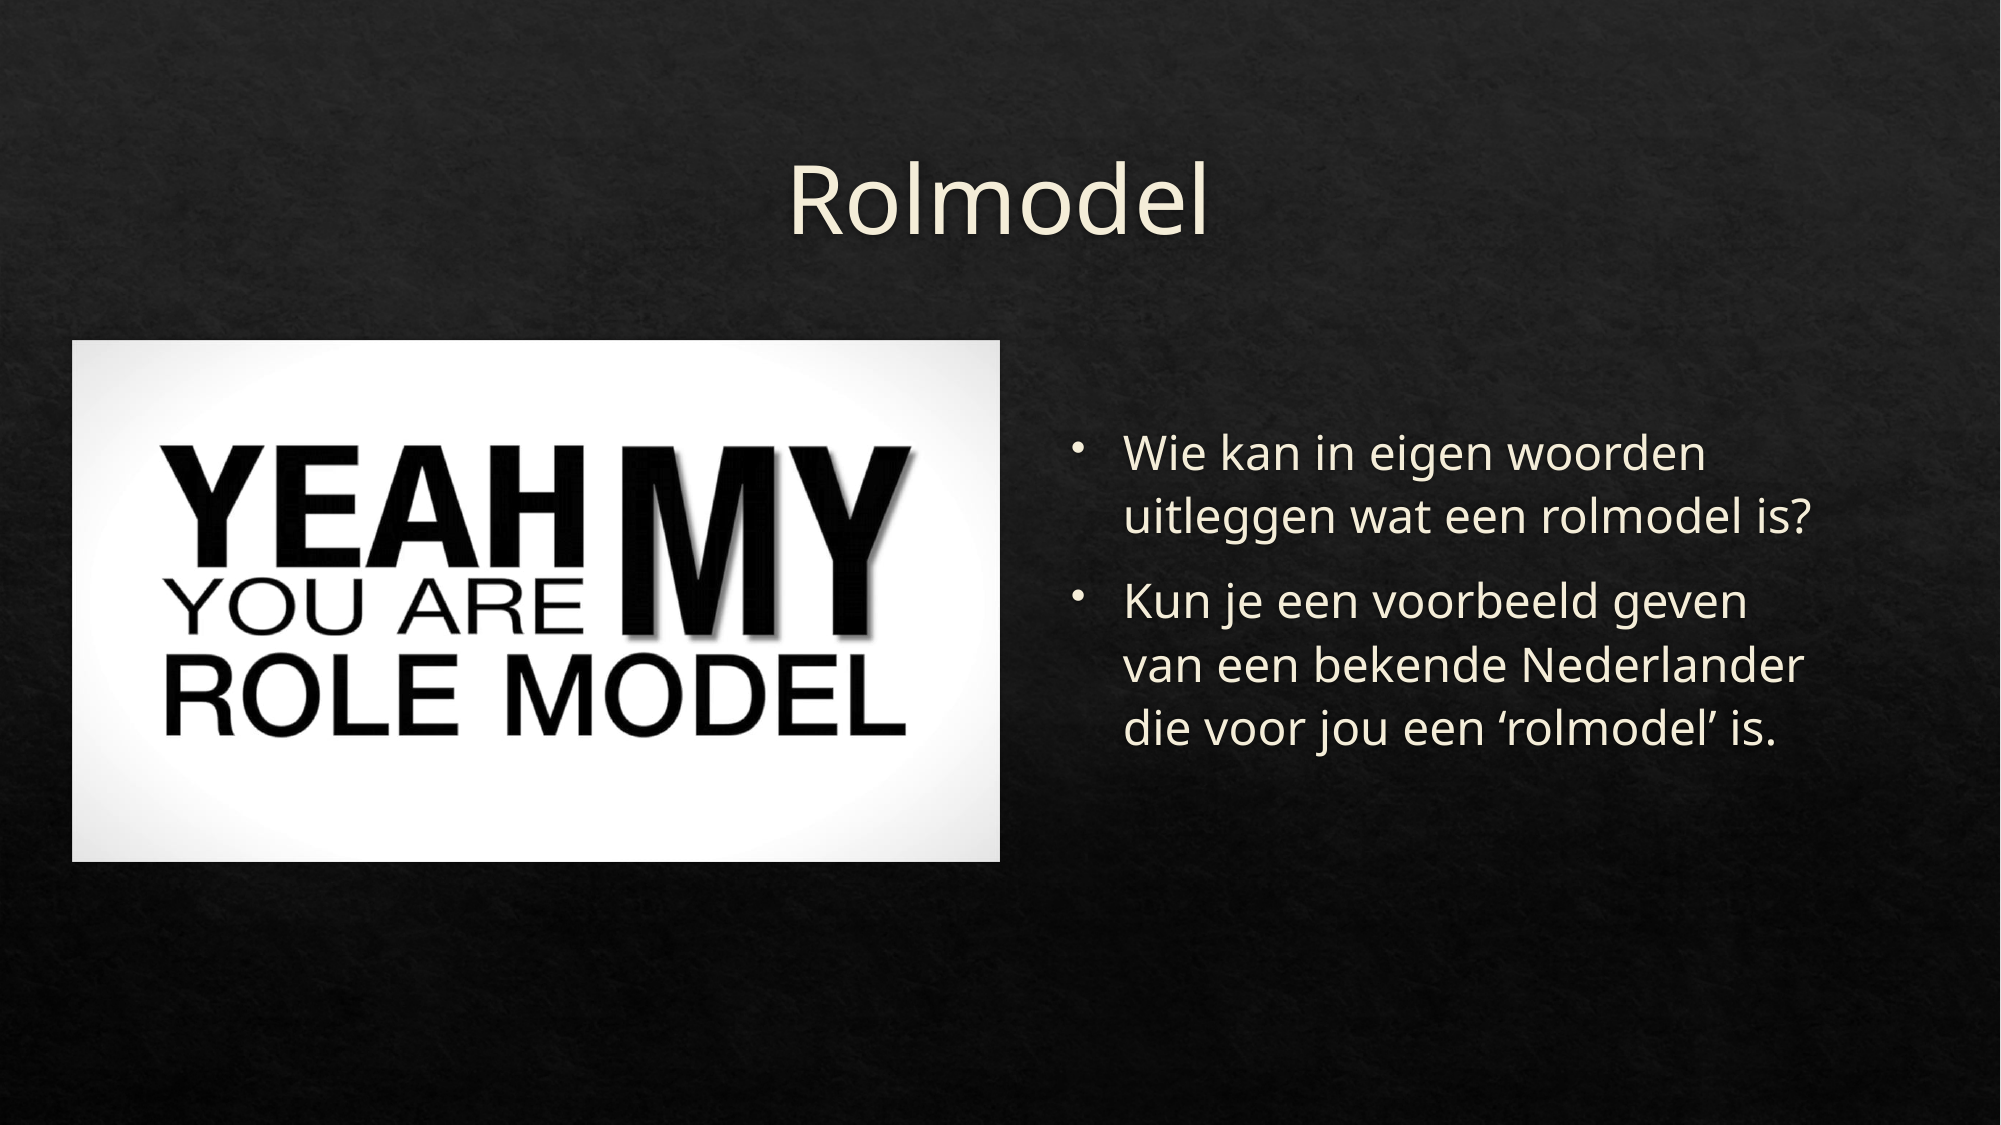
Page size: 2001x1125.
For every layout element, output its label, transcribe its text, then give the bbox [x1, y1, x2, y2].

title Rolmodel [149, 99, 1849, 307]
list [72, 340, 1000, 862]
list Wie kan in eigen woorden uitleggen wat een rolmodel is? Kun je een voorbeeld geven van een bekende Nederlander die voor jou een ‘rolmodel’ is. [1051, 409, 1849, 846]
